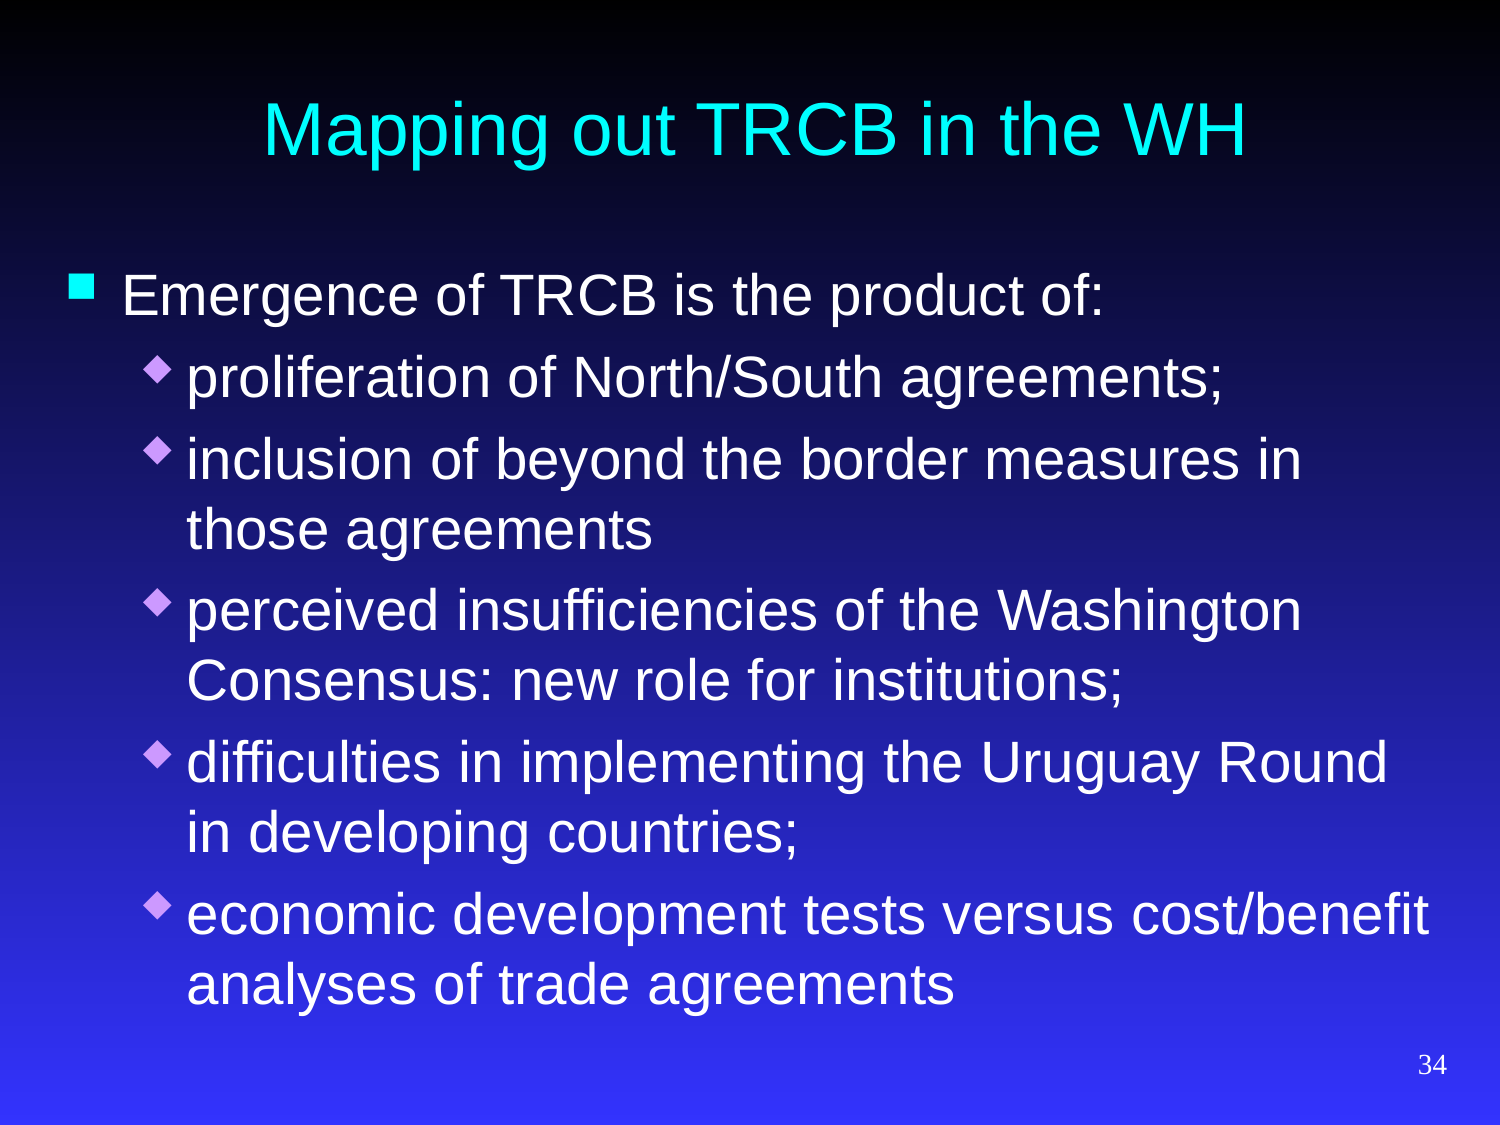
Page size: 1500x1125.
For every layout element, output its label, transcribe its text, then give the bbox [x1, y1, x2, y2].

slide_number 34 [1149, 1063, 1463, 1101]
list Emergence of TRCB is the product of: proliferation of North/South agreements; inclusion of beyond the border measures in those agreements perceived insufficiencies of the Washington Consensus: new role for institutions; difficulties in implementing the Uruguay Round in developing countries; economic development tests versus cost/benefit analyses of trade agreements [49, 249, 1468, 1063]
title Mapping out TRCB in the WH [49, 37, 1463, 213]
